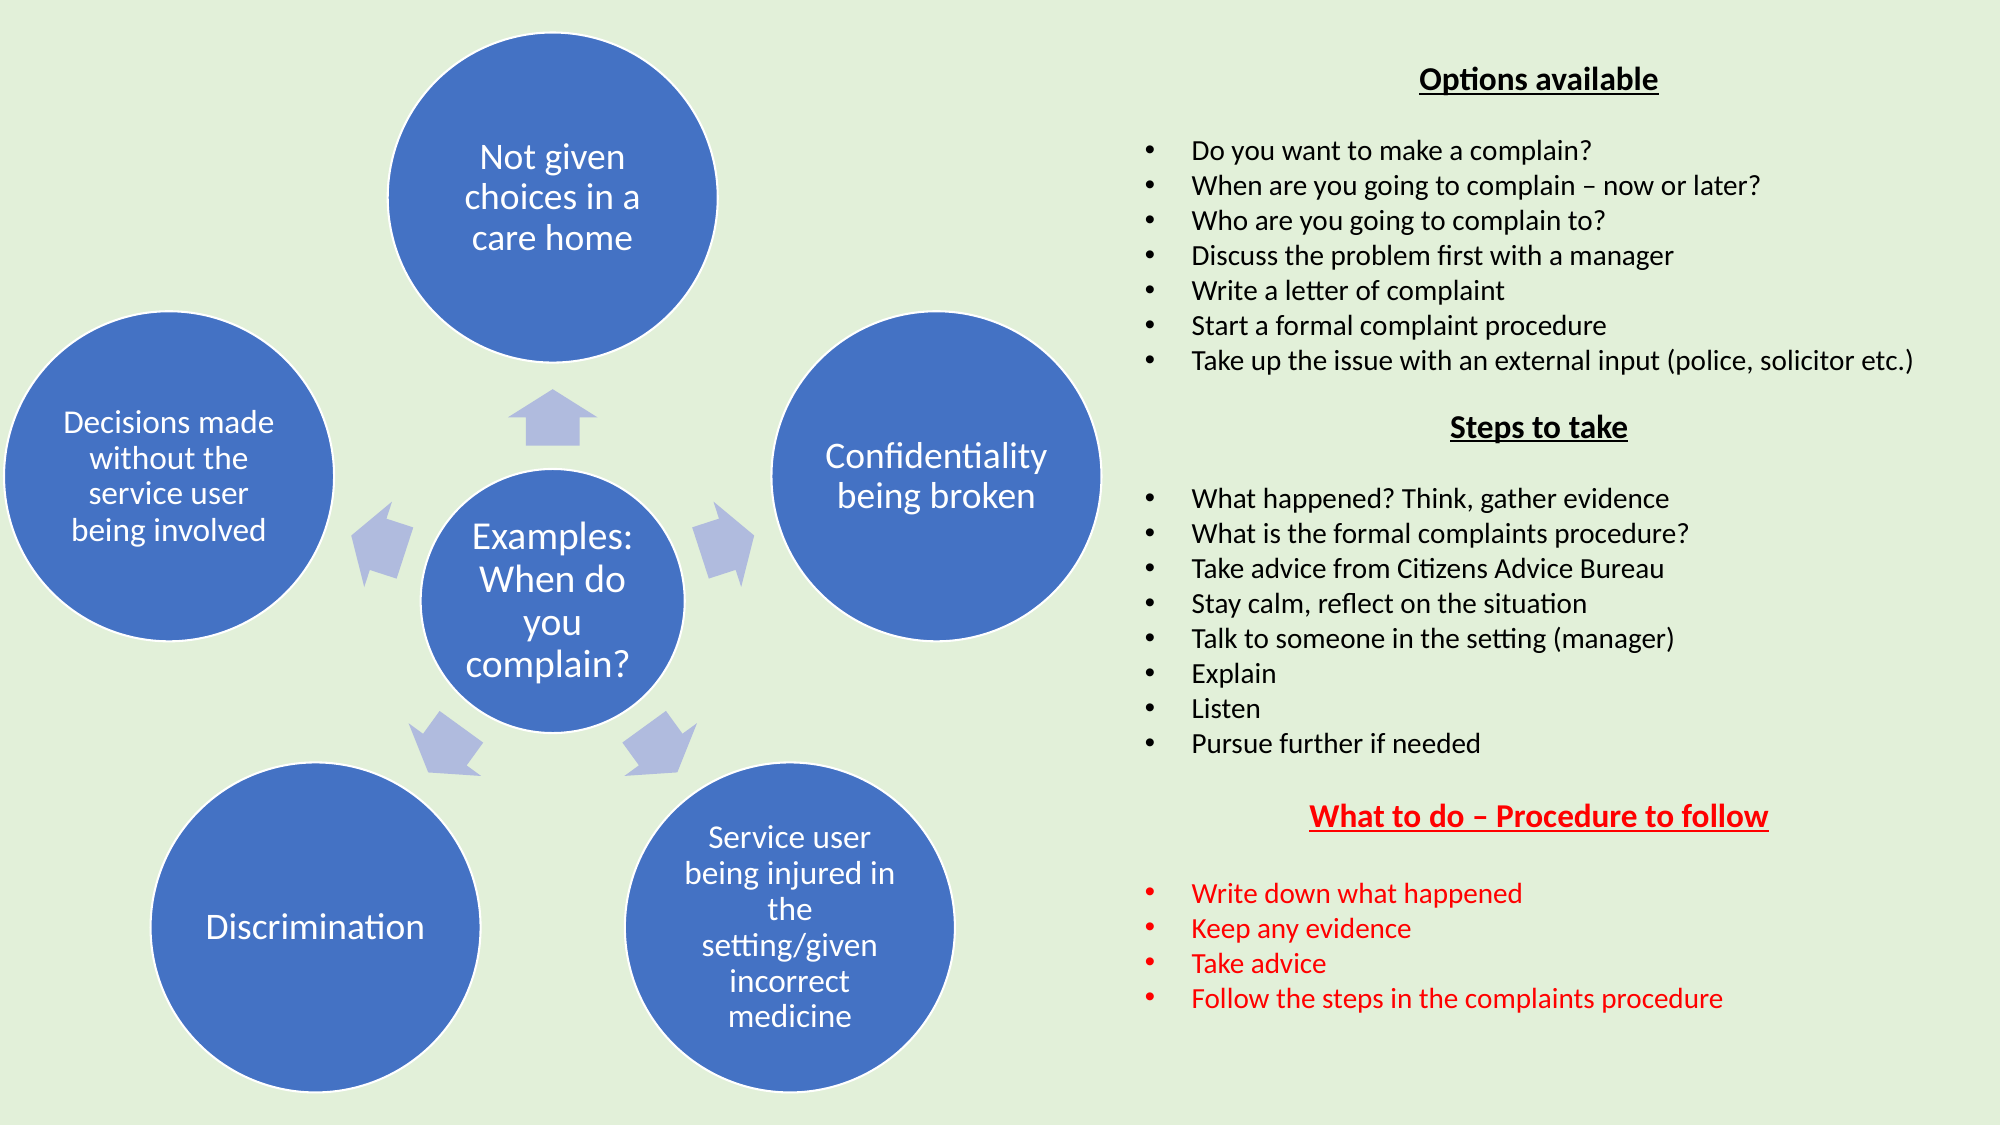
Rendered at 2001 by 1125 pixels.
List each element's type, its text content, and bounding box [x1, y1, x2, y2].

text_box Options available Do you want to make a complain? When are you going to complain – now or later? Who are you going to complain to? Discuss the problem first with a manager Write a letter of complaint Start a formal complaint procedure Take up the issue with an external input (police, solicitor etc.) [1130, 49, 1949, 384]
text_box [0, 0, 1106, 1125]
text_box Steps to take What happened? Think, gather evidence What is the formal complaints procedure? Take advice from Citizens Advice Bureau Stay calm, reflect on the situation Talk to someone in the setting (manager) Explain Listen Pursue further if needed [1130, 397, 1949, 767]
text_box What to do – Procedure to follow Write down what happened Keep any evidence Take advice Follow the steps in the complaints procedure [1130, 786, 1949, 1022]
